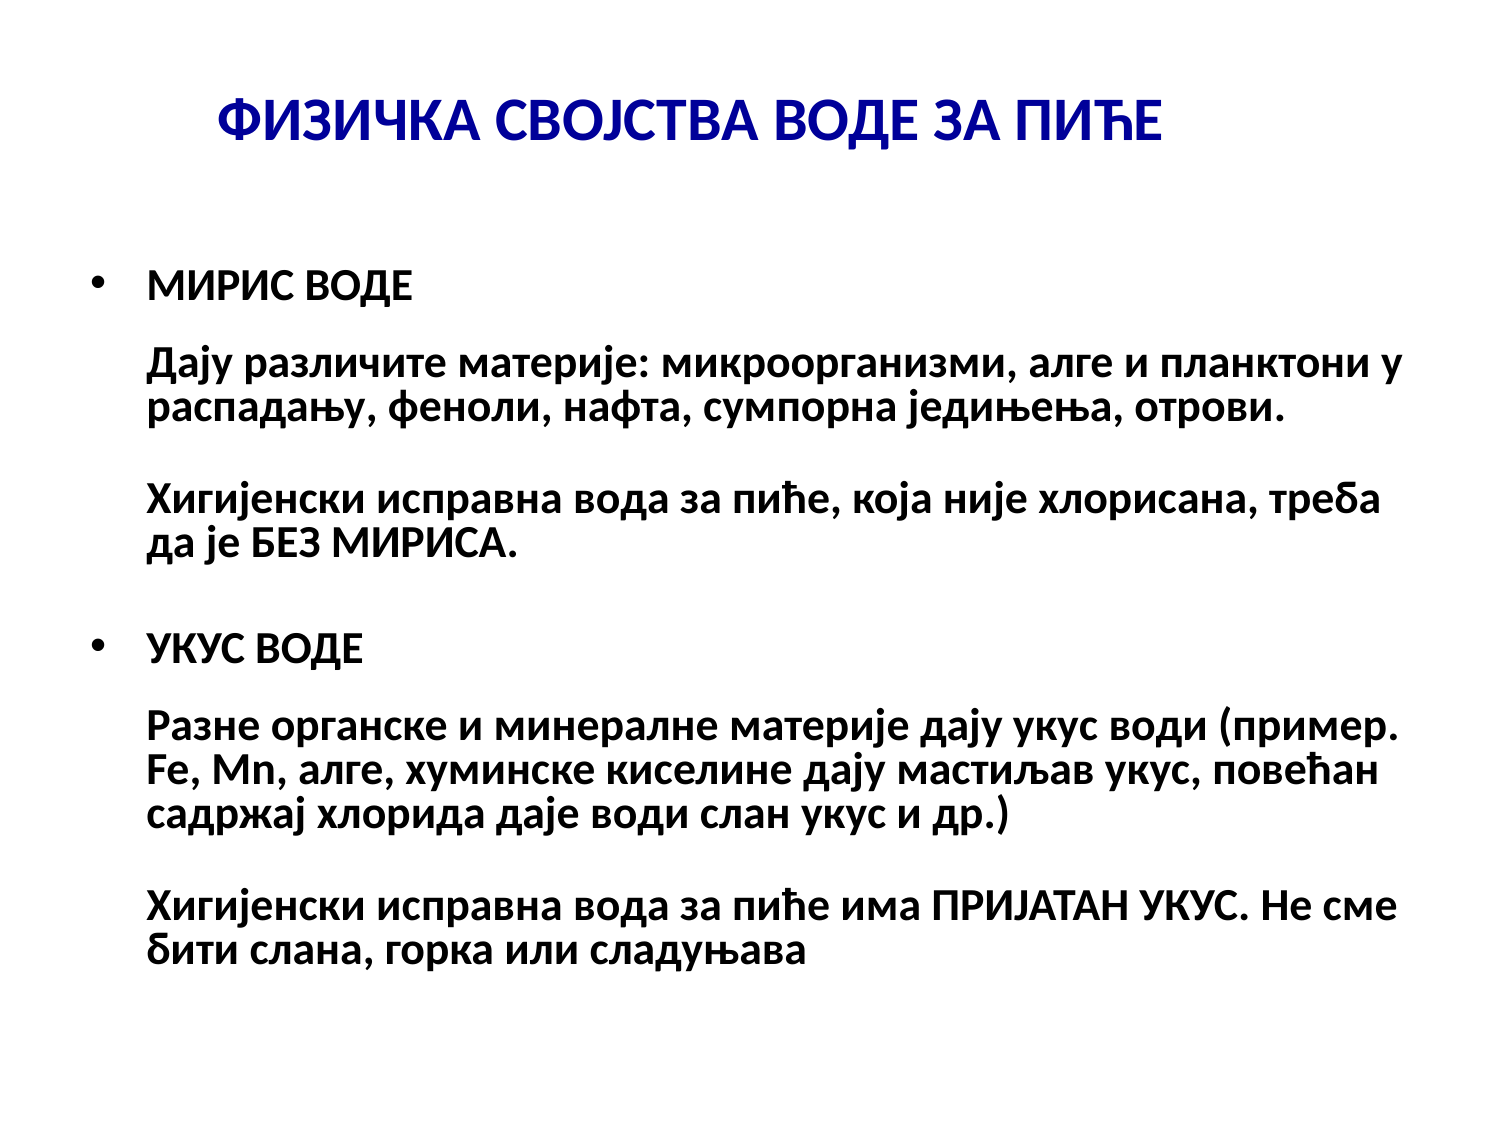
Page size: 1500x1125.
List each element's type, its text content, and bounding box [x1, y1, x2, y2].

title ФИЗИЧКА СВОЈСТВА ВОДЕ ЗА ПИЋЕ [52, 70, 1329, 162]
list МИРИС ВОДЕ Дају различите материје: микроорганизми, алге и планктони у распадању, феноли, нафта, сумпорна једињења, отрови. Хигијенски исправна вода за пиће, која није хлорисана, треба да је БЕЗ МИРИСА. УКУС ВОДЕ Разне органске и минералне материје дају укус води (пример. Fe, Mn, алге, хуминске киселине дају мастиљав укус, повећан садржај хлорида даје води слан укус и др.) Хигијенски исправна вода за пиће има ПРИЈАТАН УКУС. Не сме бити слана, горка или сладуњава [74, 257, 1436, 1107]
